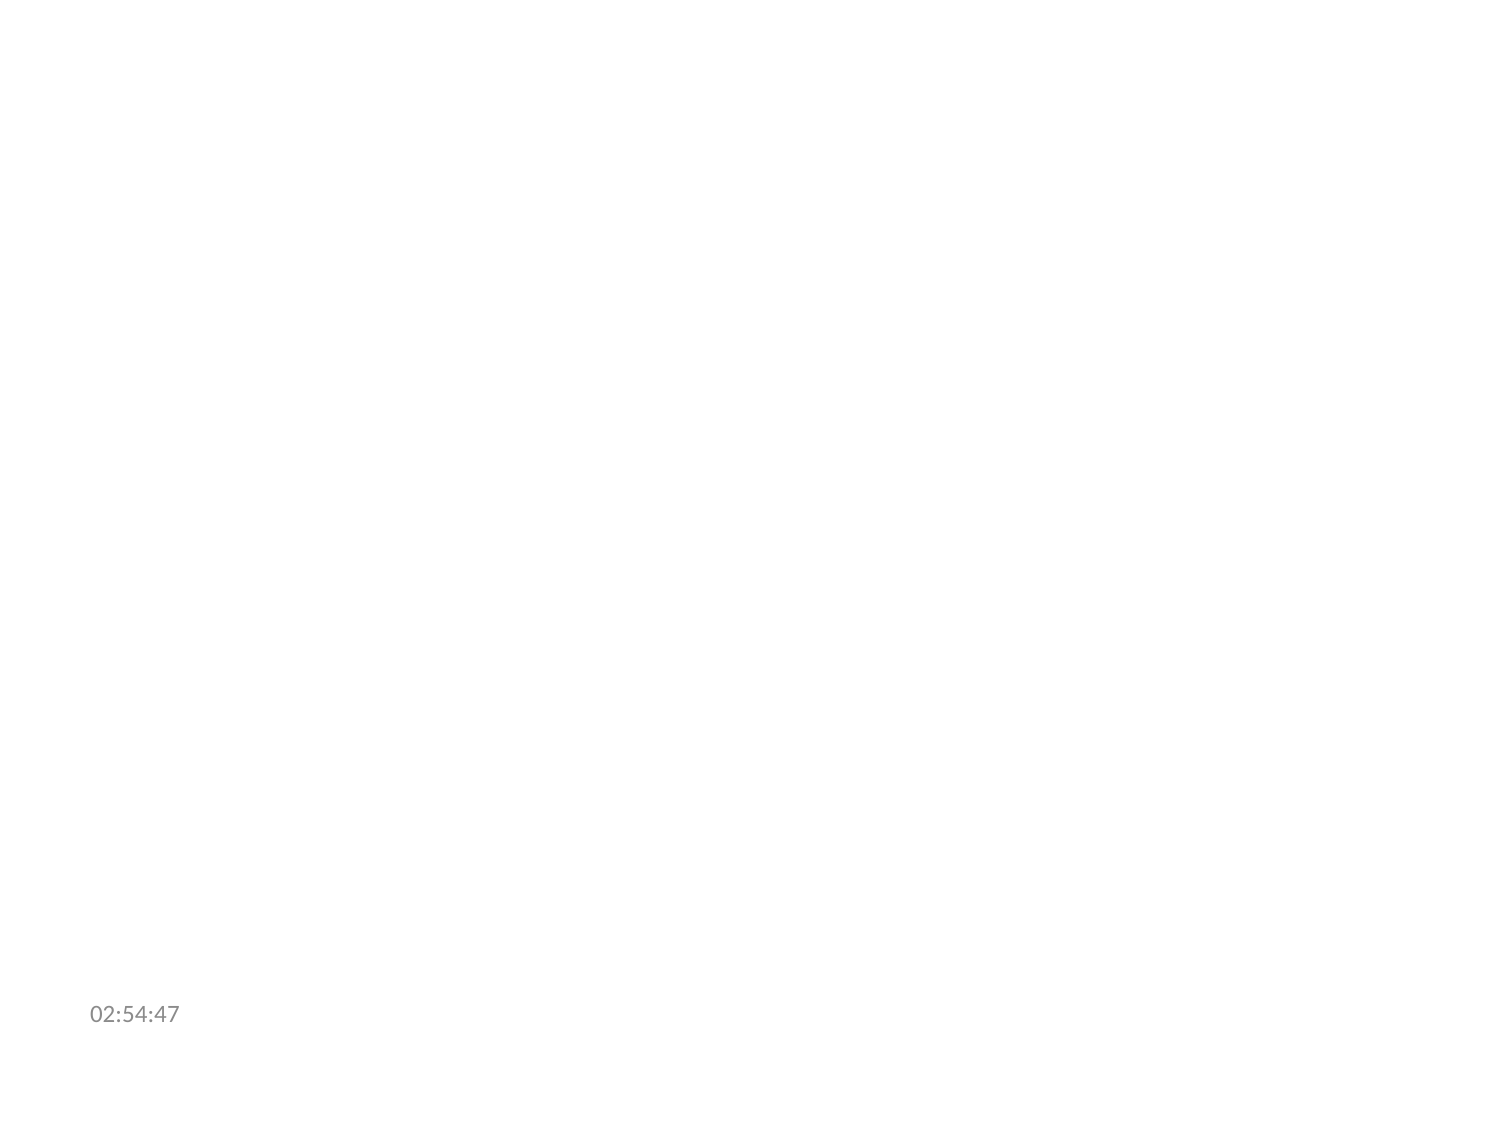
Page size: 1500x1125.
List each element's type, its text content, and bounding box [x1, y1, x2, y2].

text_box 15:35:09 [75, 982, 425, 1043]
